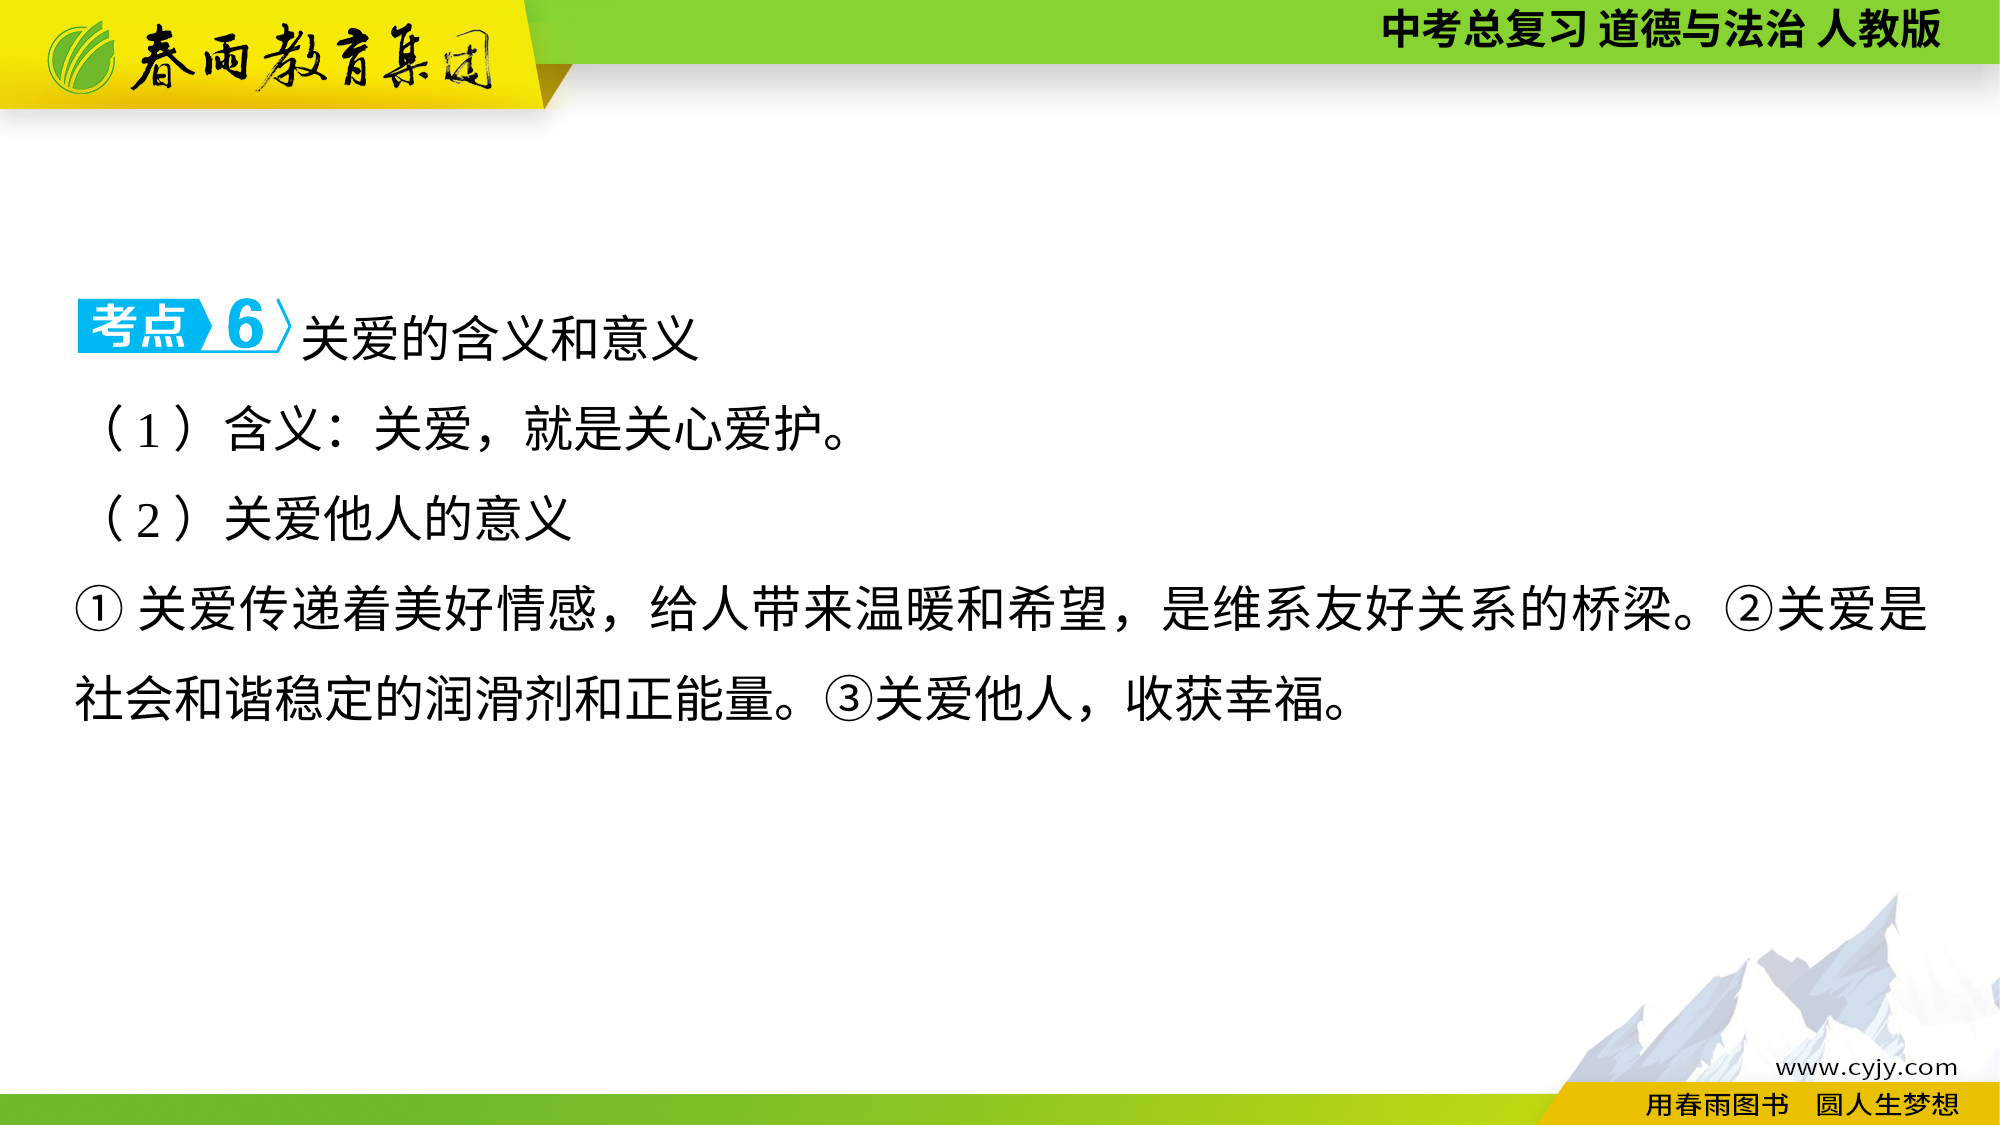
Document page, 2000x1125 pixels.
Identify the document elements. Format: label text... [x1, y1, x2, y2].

list 关爱的含义和意义 （1）含义：关爱，就是关心爱护。 （2）关爱他人的意义 ①关爱传递着美好情感，给人带来温暖和希望，是维系友好关系的桥梁。②关爱是社会和谐稳定的润滑剂和正能量。③关爱他人，收获幸福。 [59, 269, 1944, 728]
picture [0, 0, 2000, 1125]
